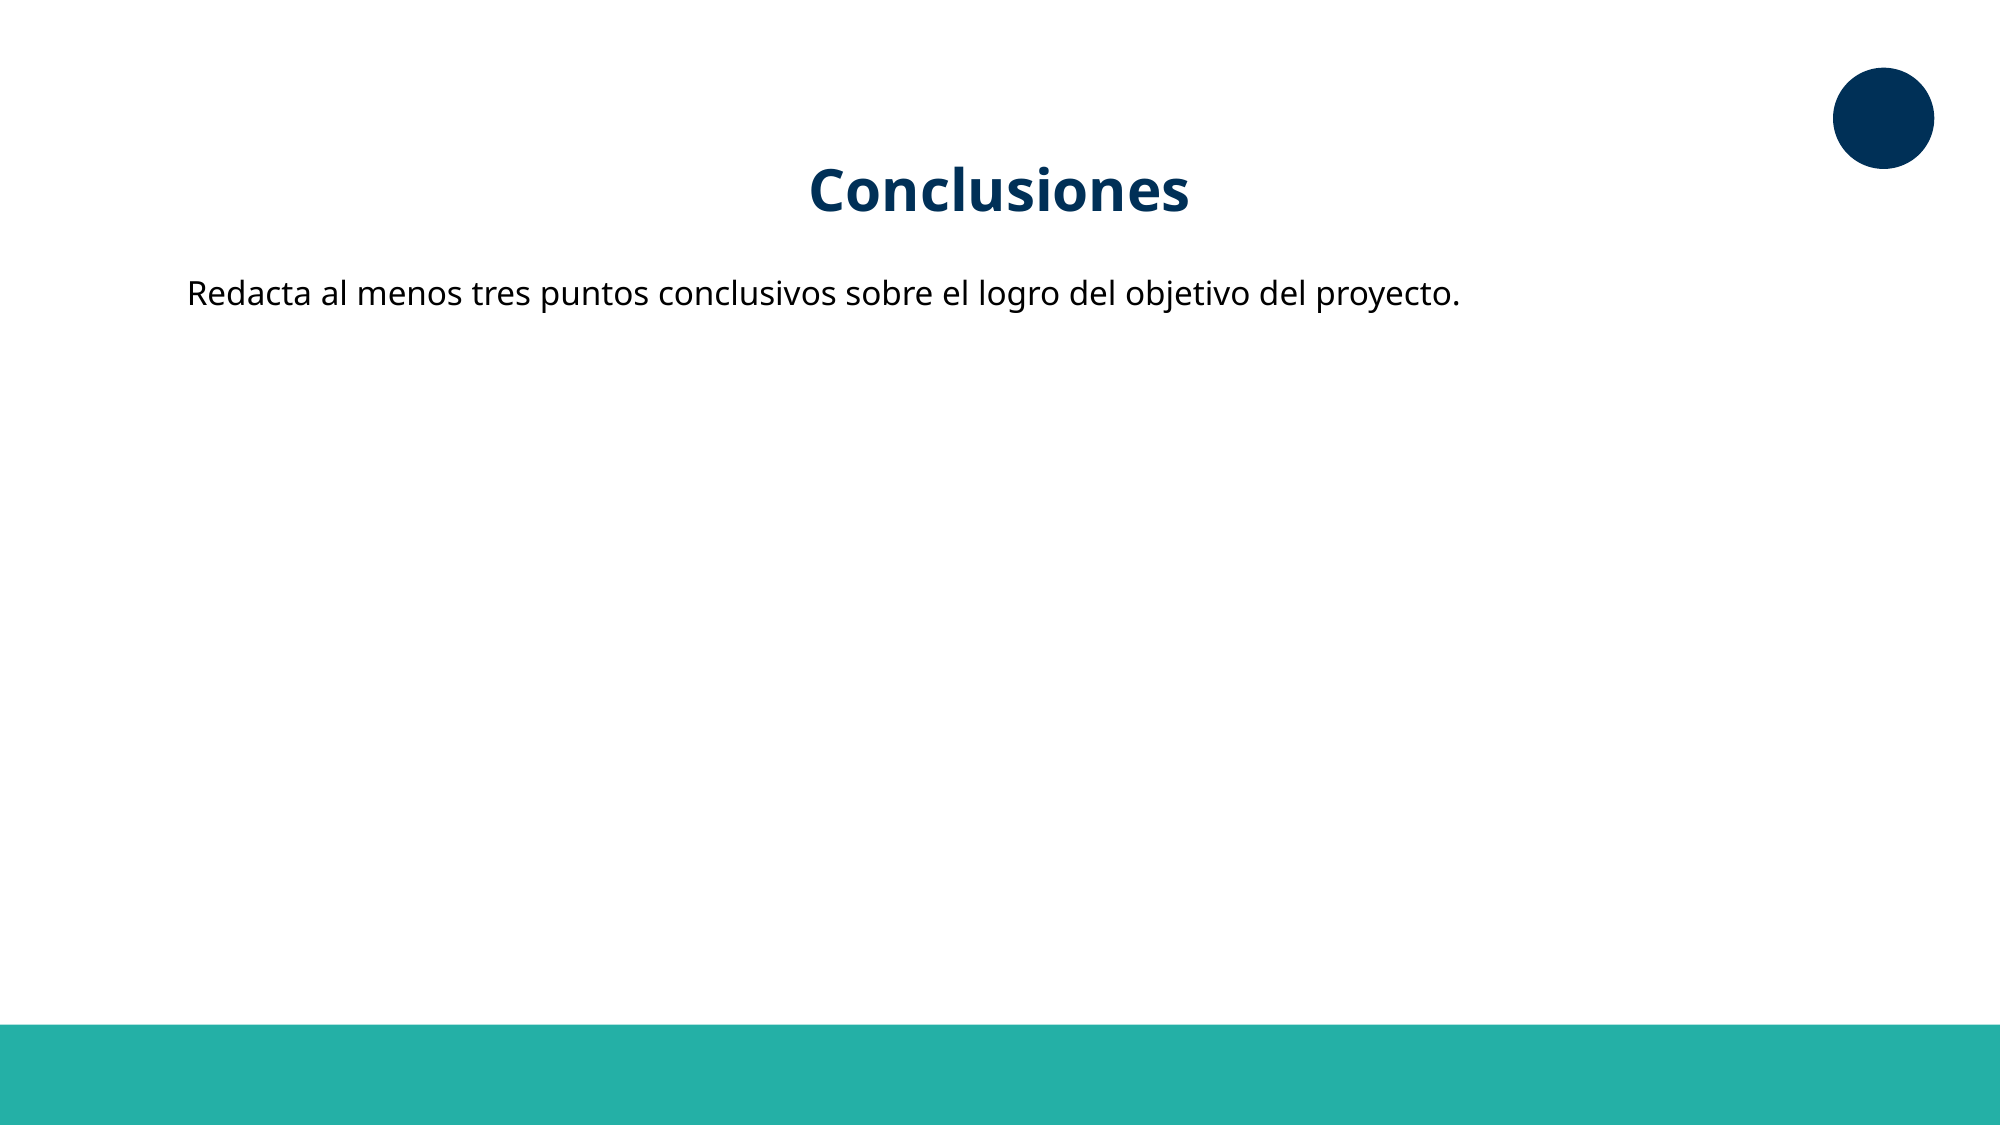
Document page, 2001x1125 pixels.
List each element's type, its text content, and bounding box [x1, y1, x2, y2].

text_box Redacta al menos tres puntos conclusivos sobre el logro del objetivo del proyecto. [171, 269, 1832, 322]
text_box Conclusiones [137, 153, 1863, 225]
